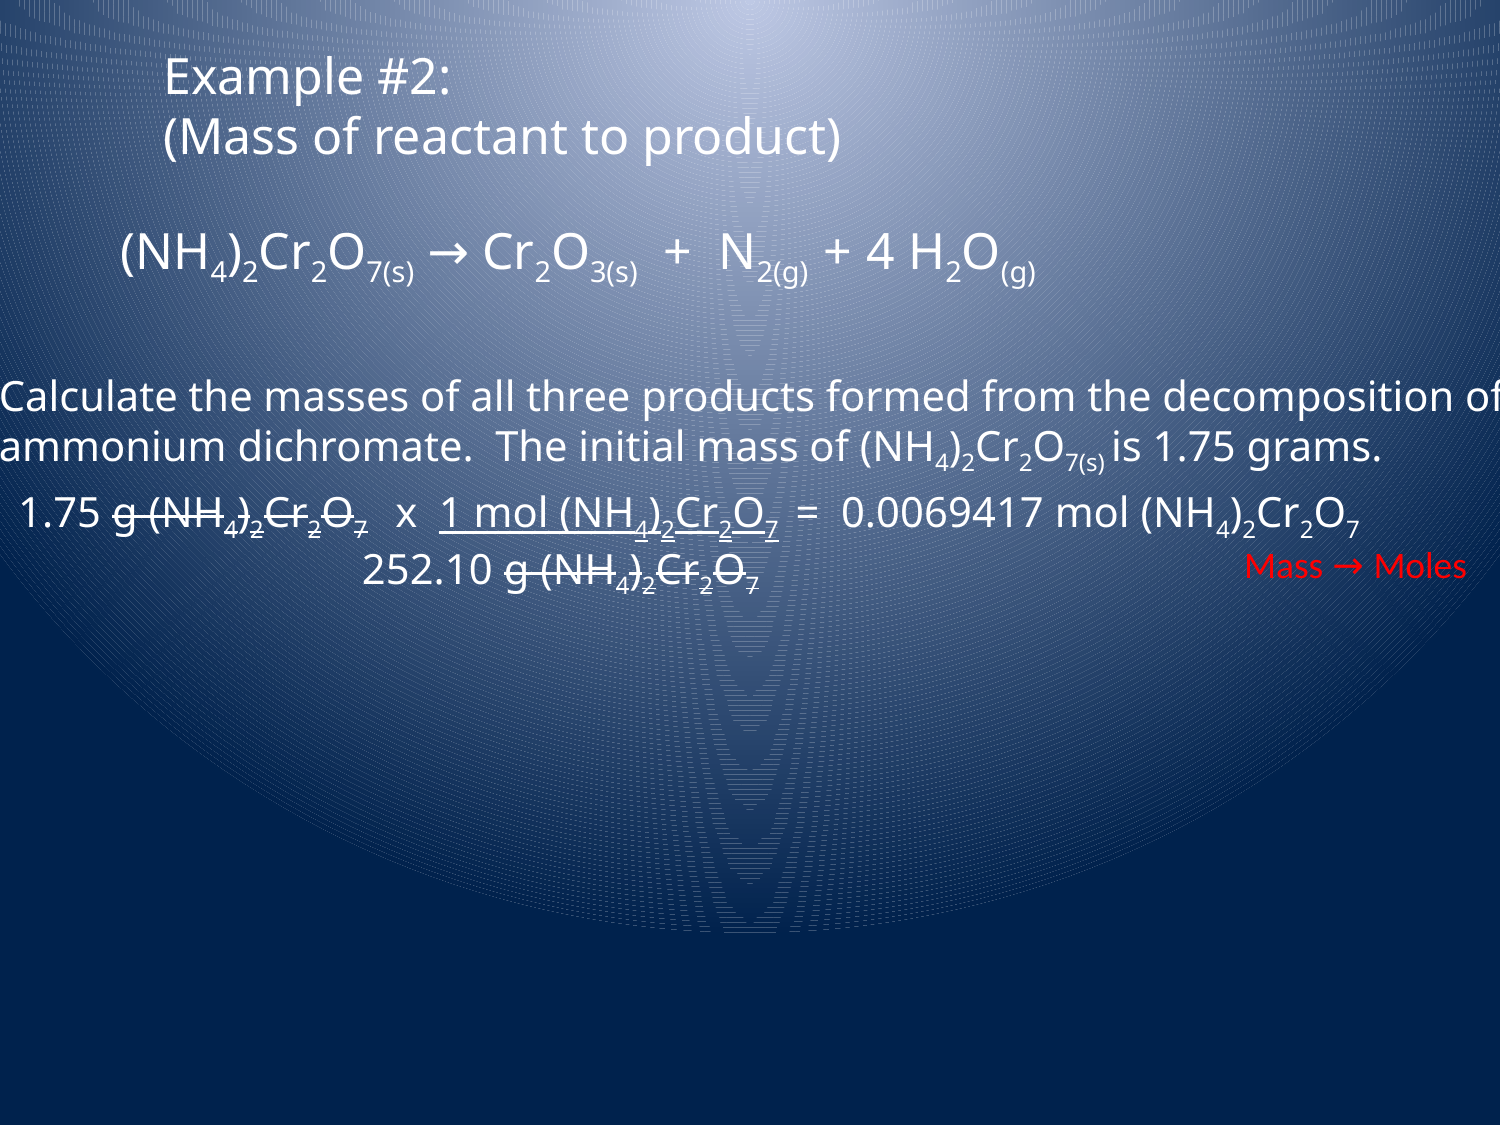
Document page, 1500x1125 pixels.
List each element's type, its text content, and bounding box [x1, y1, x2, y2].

text_box Mass → Moles [1229, 534, 1483, 594]
text_box (NH4)2Cr2O7(s) → Cr2O3(s) + N2(g) + 4 H2O(g) [105, 212, 1052, 296]
text_box Calculate the masses of all three products formed from the decomposition of ammonium dichromate. The initial mass of (NH4)2Cr2O7(s) is 1.75 grams. [0, 362, 1500, 485]
text_box 1.75 g (NH4)2Cr2O7 x 1 mol (NH4)2Cr2O7 = 0.0069417 mol (NH4)2Cr2O7 252.10 g (NH4)2Cr2O7 [3, 478, 1382, 608]
text_box Example #2: (Mass of reactant to product) [148, 37, 868, 173]
